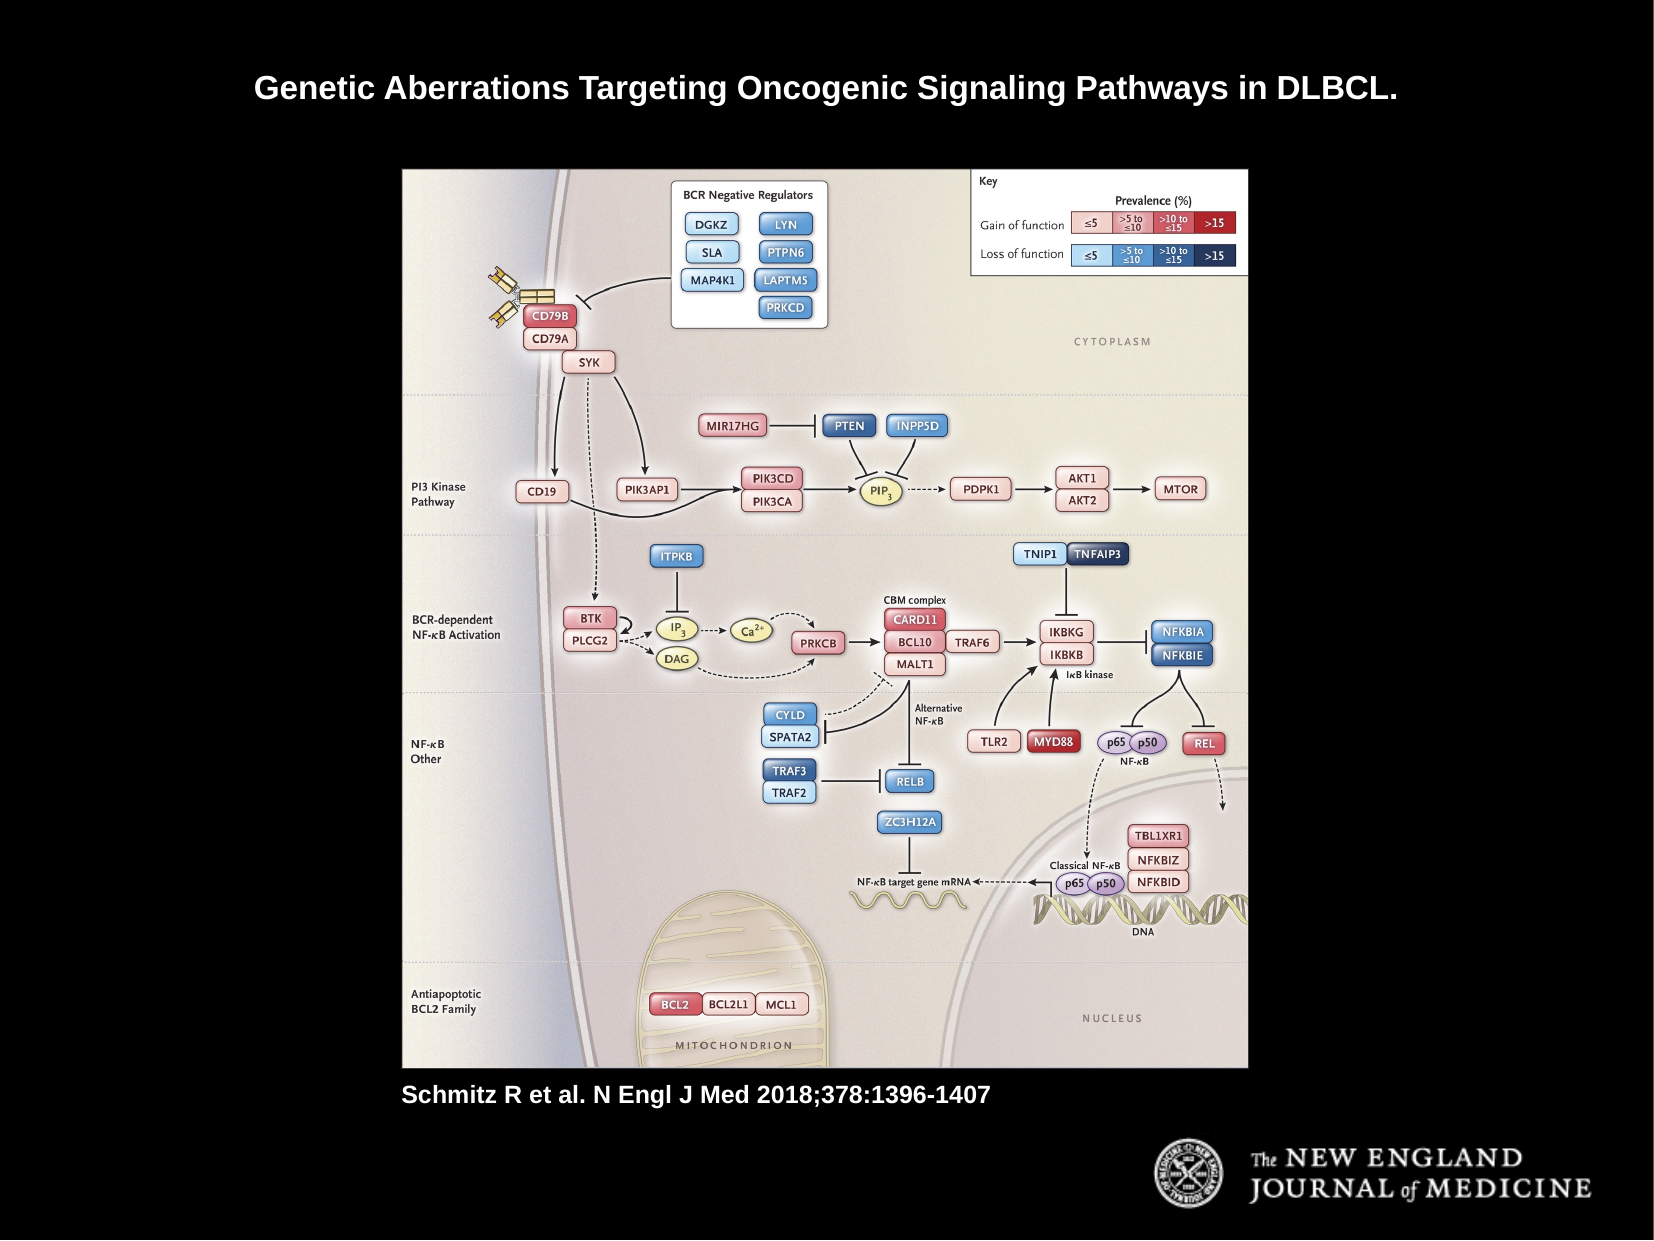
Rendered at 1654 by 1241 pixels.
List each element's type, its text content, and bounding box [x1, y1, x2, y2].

text_box Genetic Aberrations Targeting Oncogenic Signaling Pathways in DLBCL. [58, 69, 1596, 108]
picture [1141, 1133, 1606, 1213]
text_box Schmitz R et al. N Engl J Med 2018;378:1396-1407 [401, 1079, 1249, 1109]
picture [400, 168, 1249, 1069]
